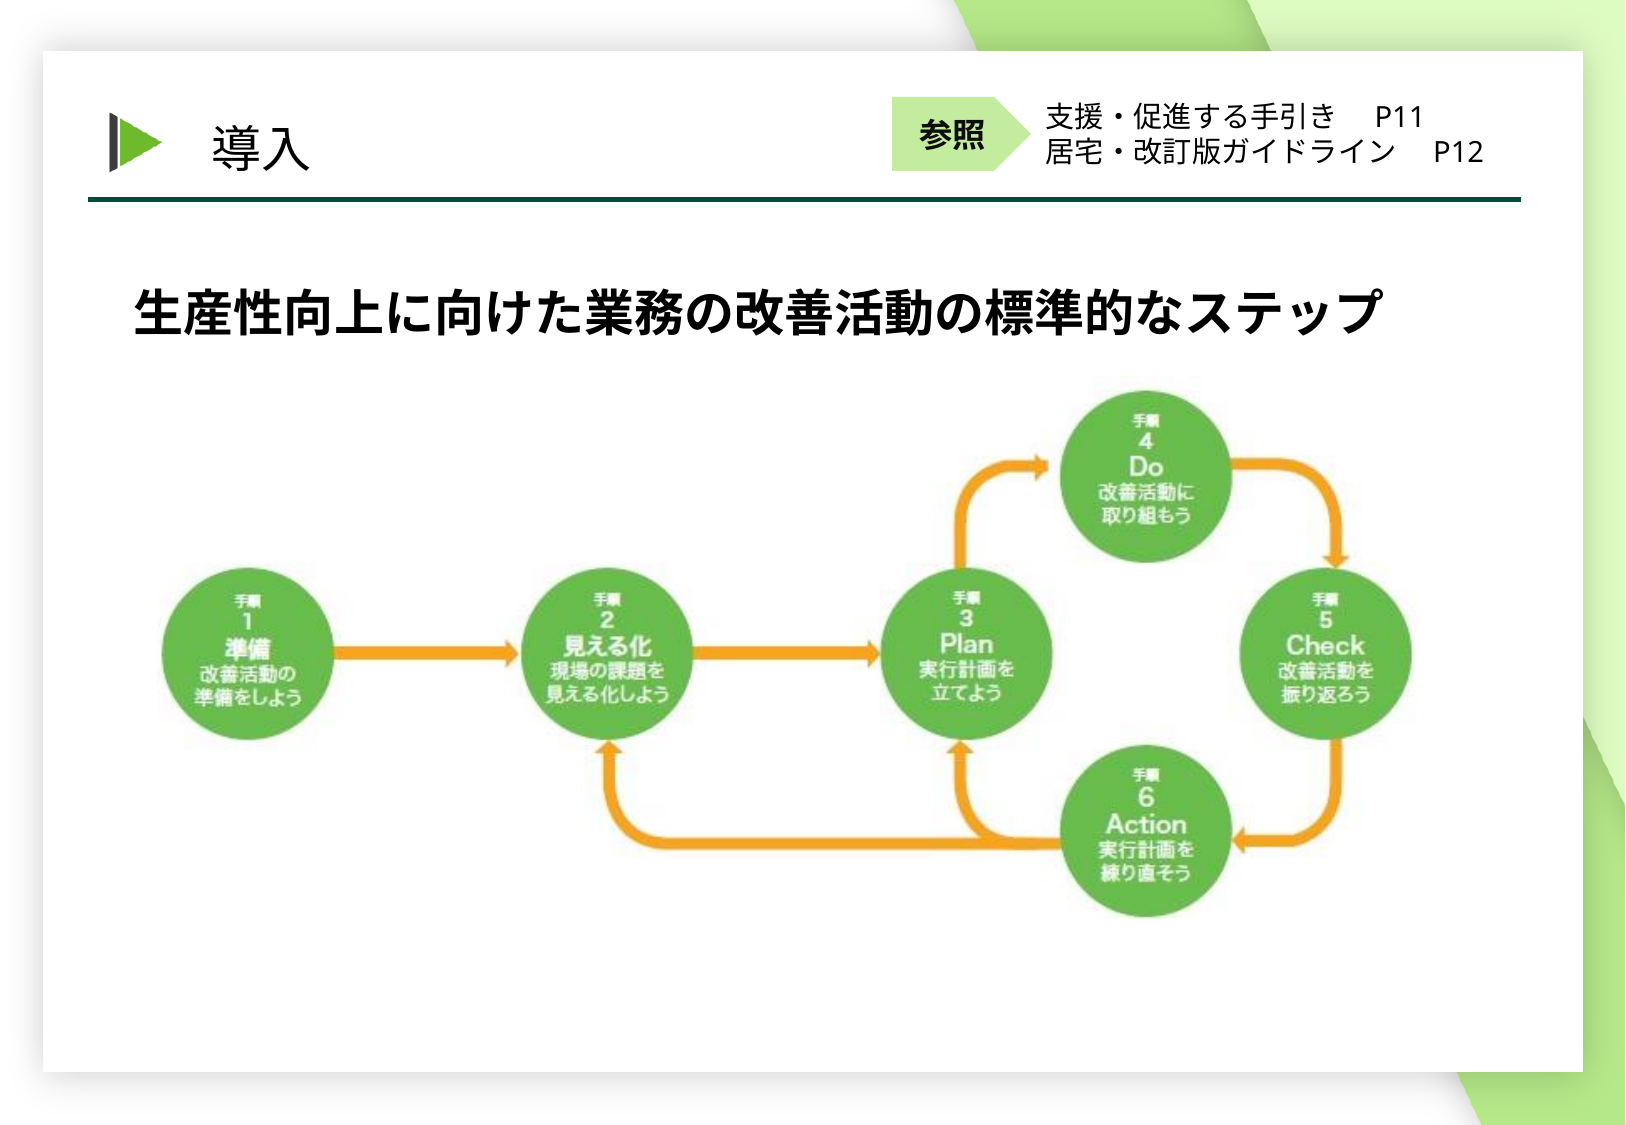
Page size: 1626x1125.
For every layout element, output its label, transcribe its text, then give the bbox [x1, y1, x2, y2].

text_box 生産性向上に向けた業務の改善活動の標準的なステップ [119, 274, 1438, 349]
picture [0, 0, 1625, 1125]
list 支援・促進する手引き P11 居宅・改訂版ガイドライン P12 [1031, 96, 1517, 171]
